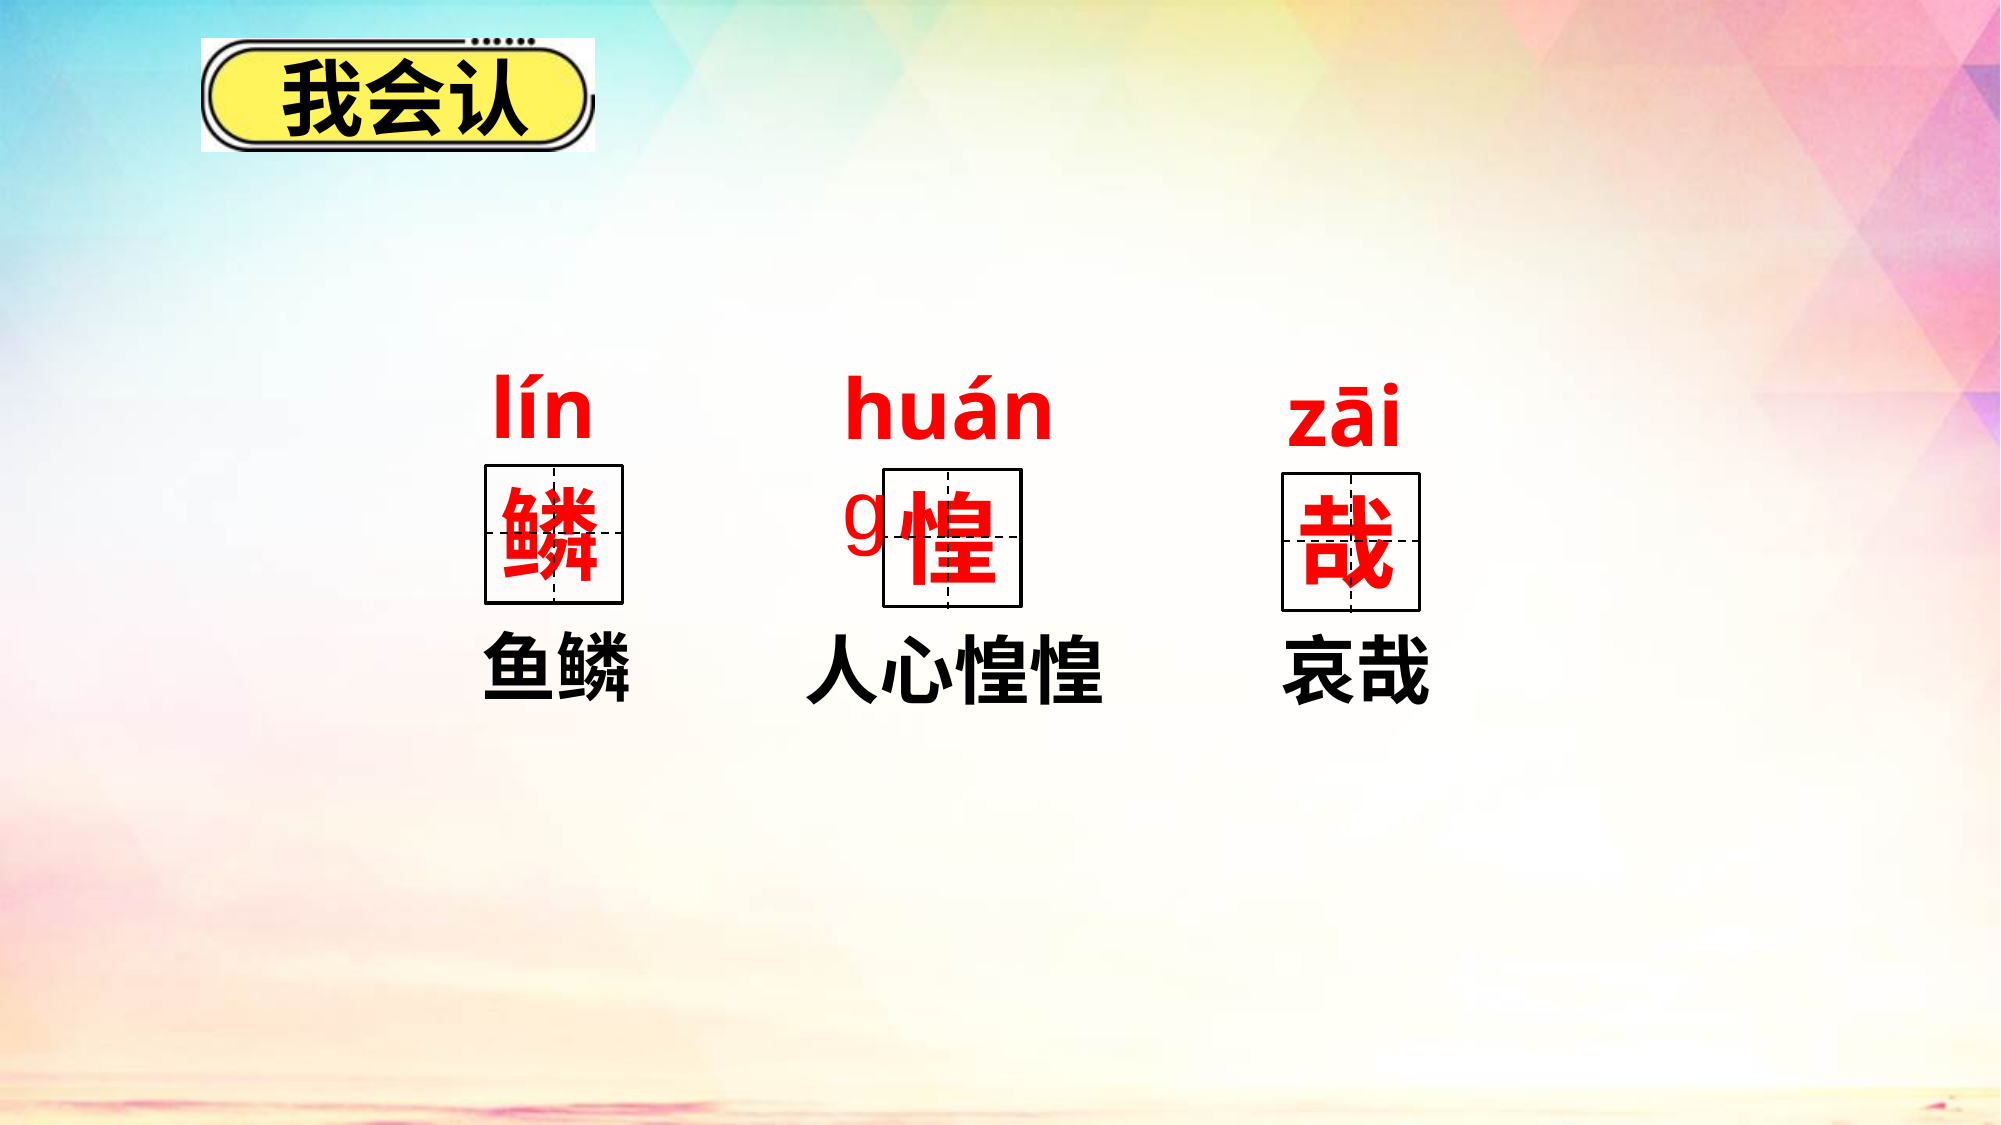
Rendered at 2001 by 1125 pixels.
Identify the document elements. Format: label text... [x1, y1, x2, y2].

text_box 人心惶惶 [789, 616, 1145, 722]
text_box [485, 465, 623, 606]
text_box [200, 38, 595, 152]
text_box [879, 469, 1022, 610]
text_box 哀哉 [1267, 616, 1480, 722]
text_box lín [475, 347, 677, 463]
text_box 鱼鳞 [466, 612, 656, 718]
picture [0, 0, 2001, 1125]
text_box huáng [827, 348, 1107, 564]
text_box zāi [1273, 356, 1474, 471]
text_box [1282, 473, 1420, 613]
